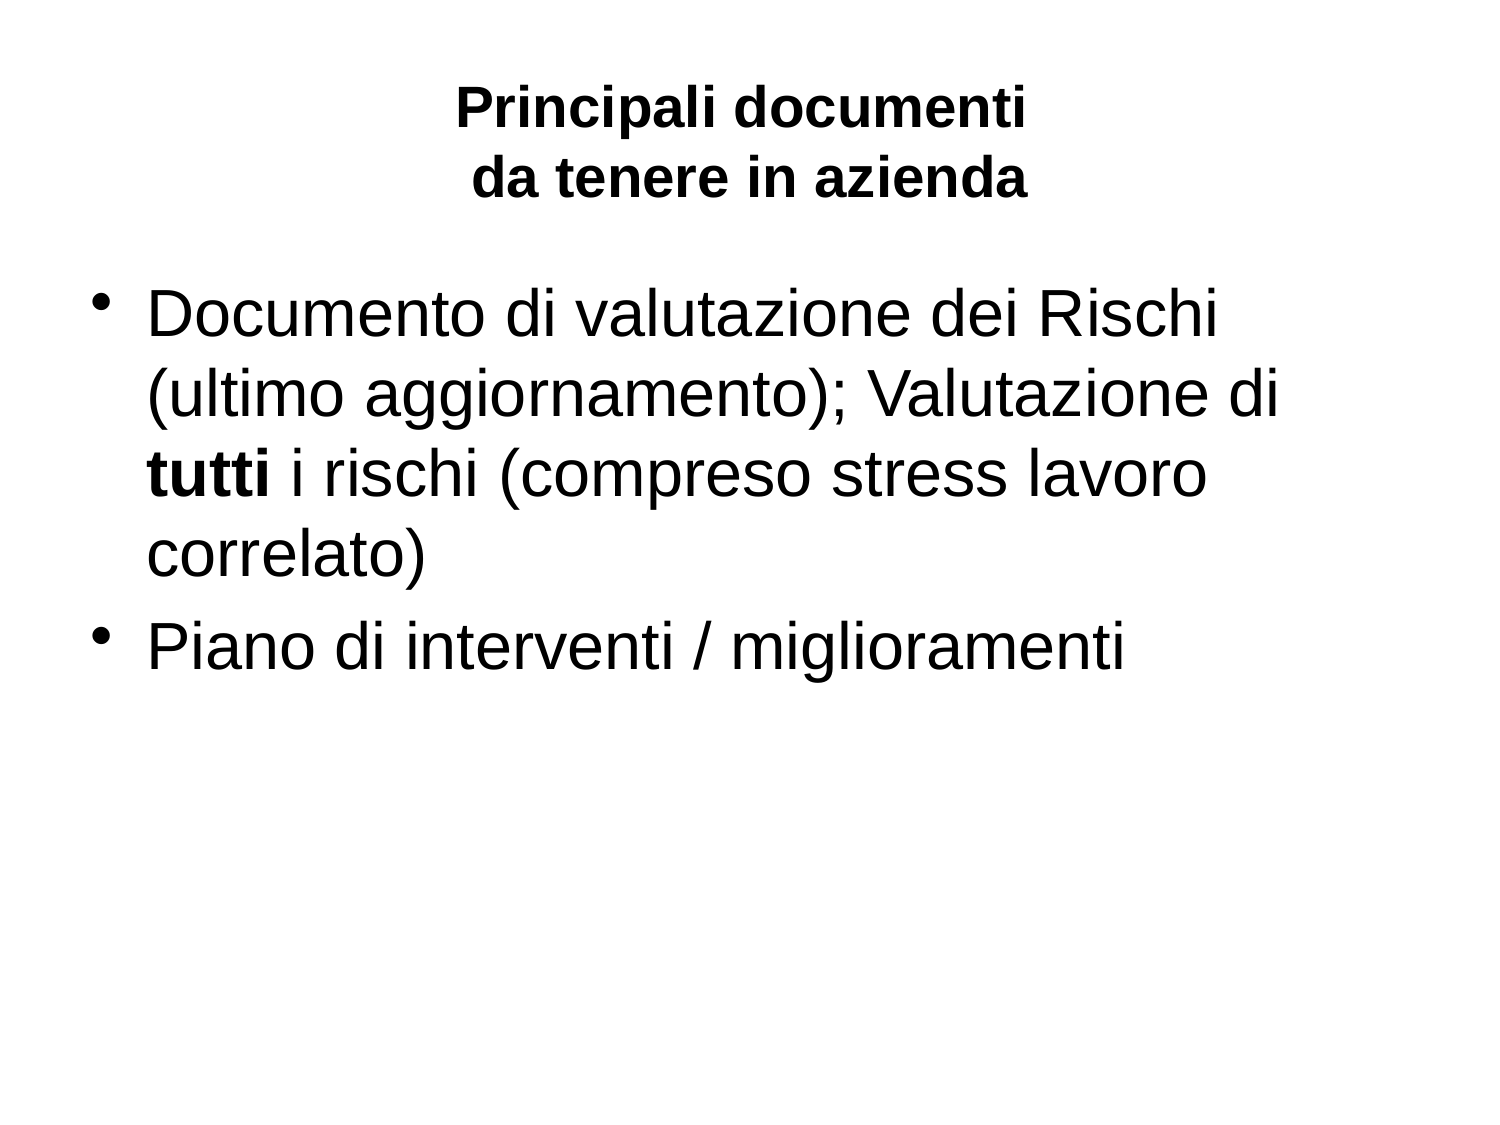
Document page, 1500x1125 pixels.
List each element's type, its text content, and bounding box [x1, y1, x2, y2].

title Principali documenti da tenere in azienda [75, 45, 1425, 233]
list Documento di valutazione dei Rischi (ultimo aggiornamento); Valutazione di tutti i rischi (compreso stress lavoro correlato) Piano di interventi / miglioramenti [75, 262, 1425, 1005]
